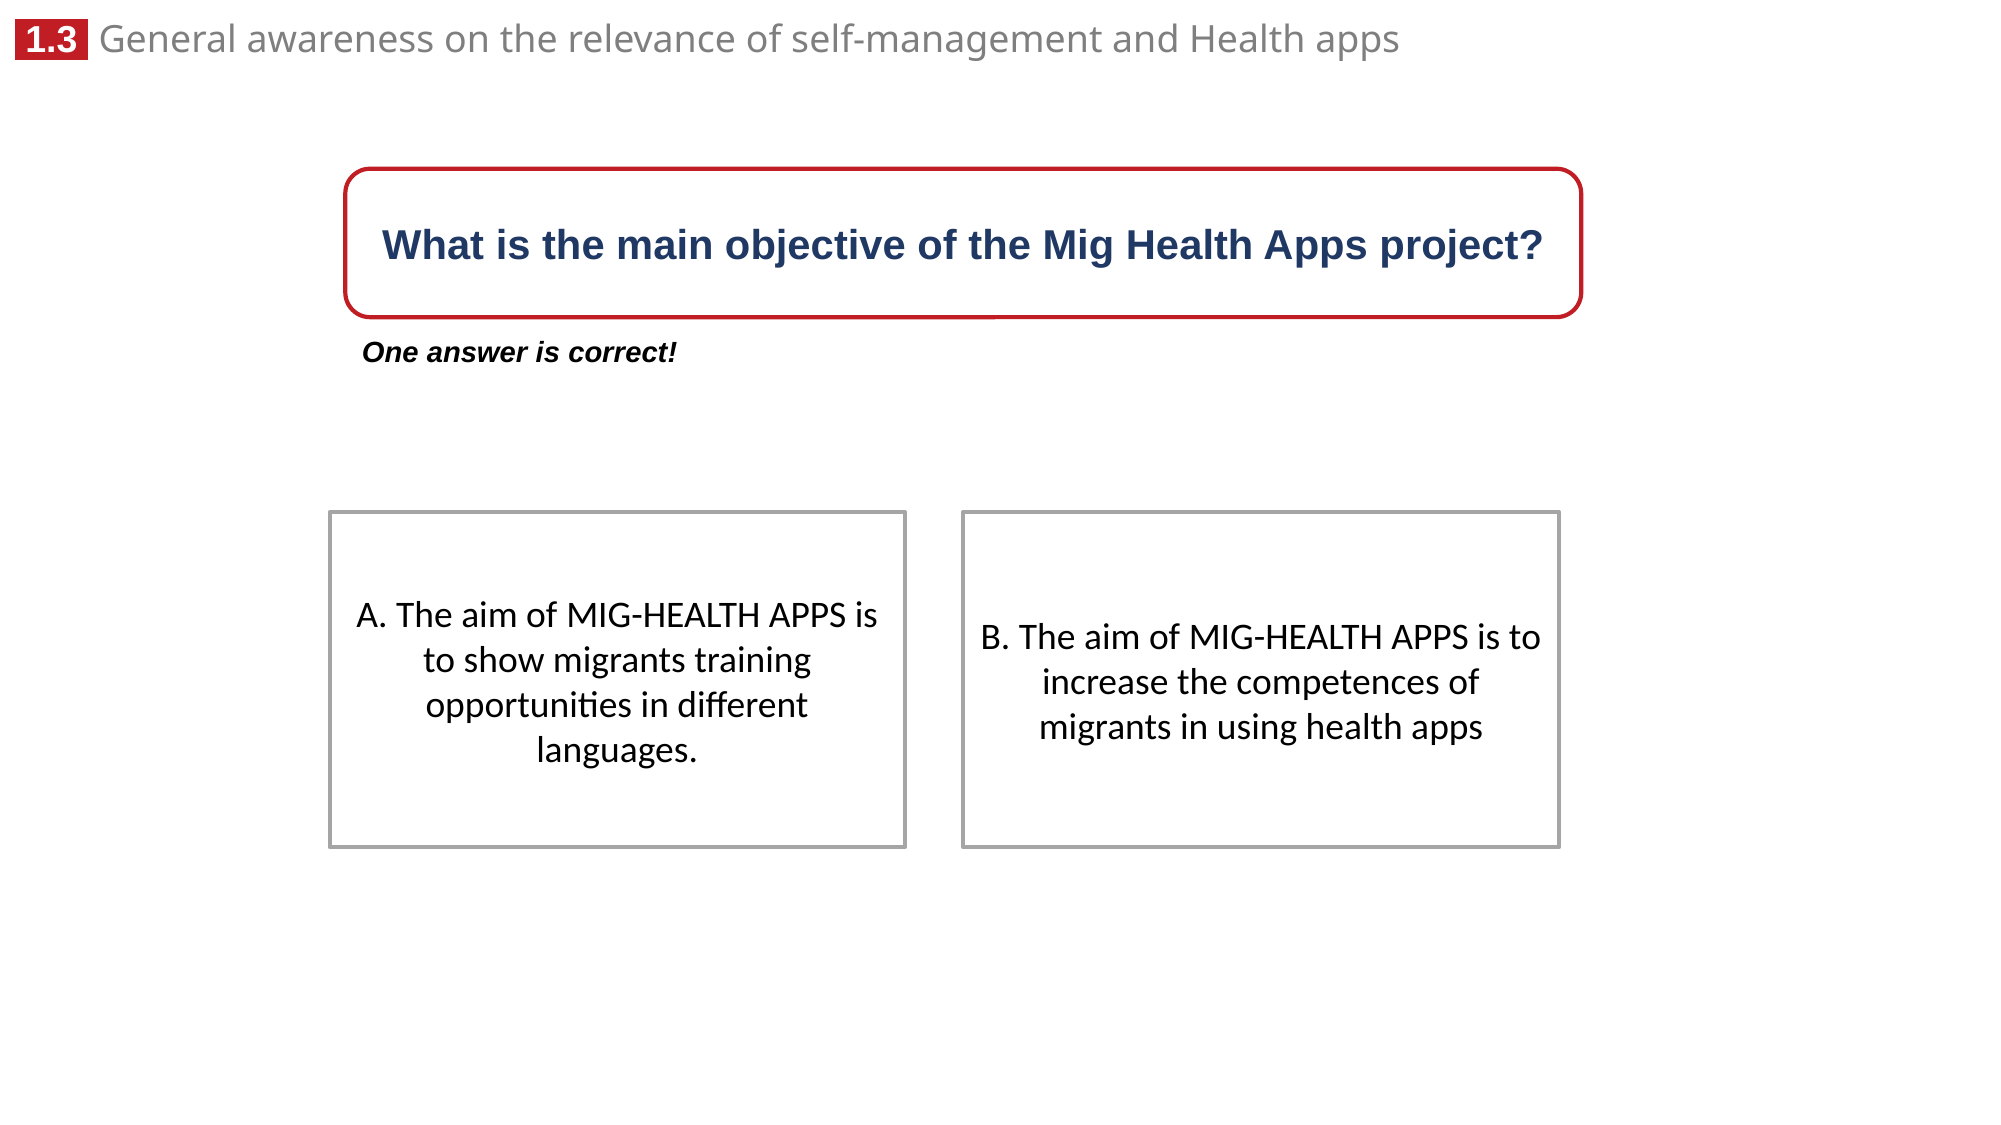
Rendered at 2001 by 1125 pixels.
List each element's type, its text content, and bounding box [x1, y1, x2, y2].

text_box What is the main objective of the Mig Health Apps project? [343, 166, 1584, 320]
text_box One answer is correct! [347, 325, 693, 376]
text_box A. The aim of MIG-HEALTH APPS is to show migrants training opportunities in different languages. [328, 510, 907, 849]
text_box B. The aim of MIG-HEALTH APPS is to increase the competences of migrants in using health apps [961, 510, 1561, 849]
